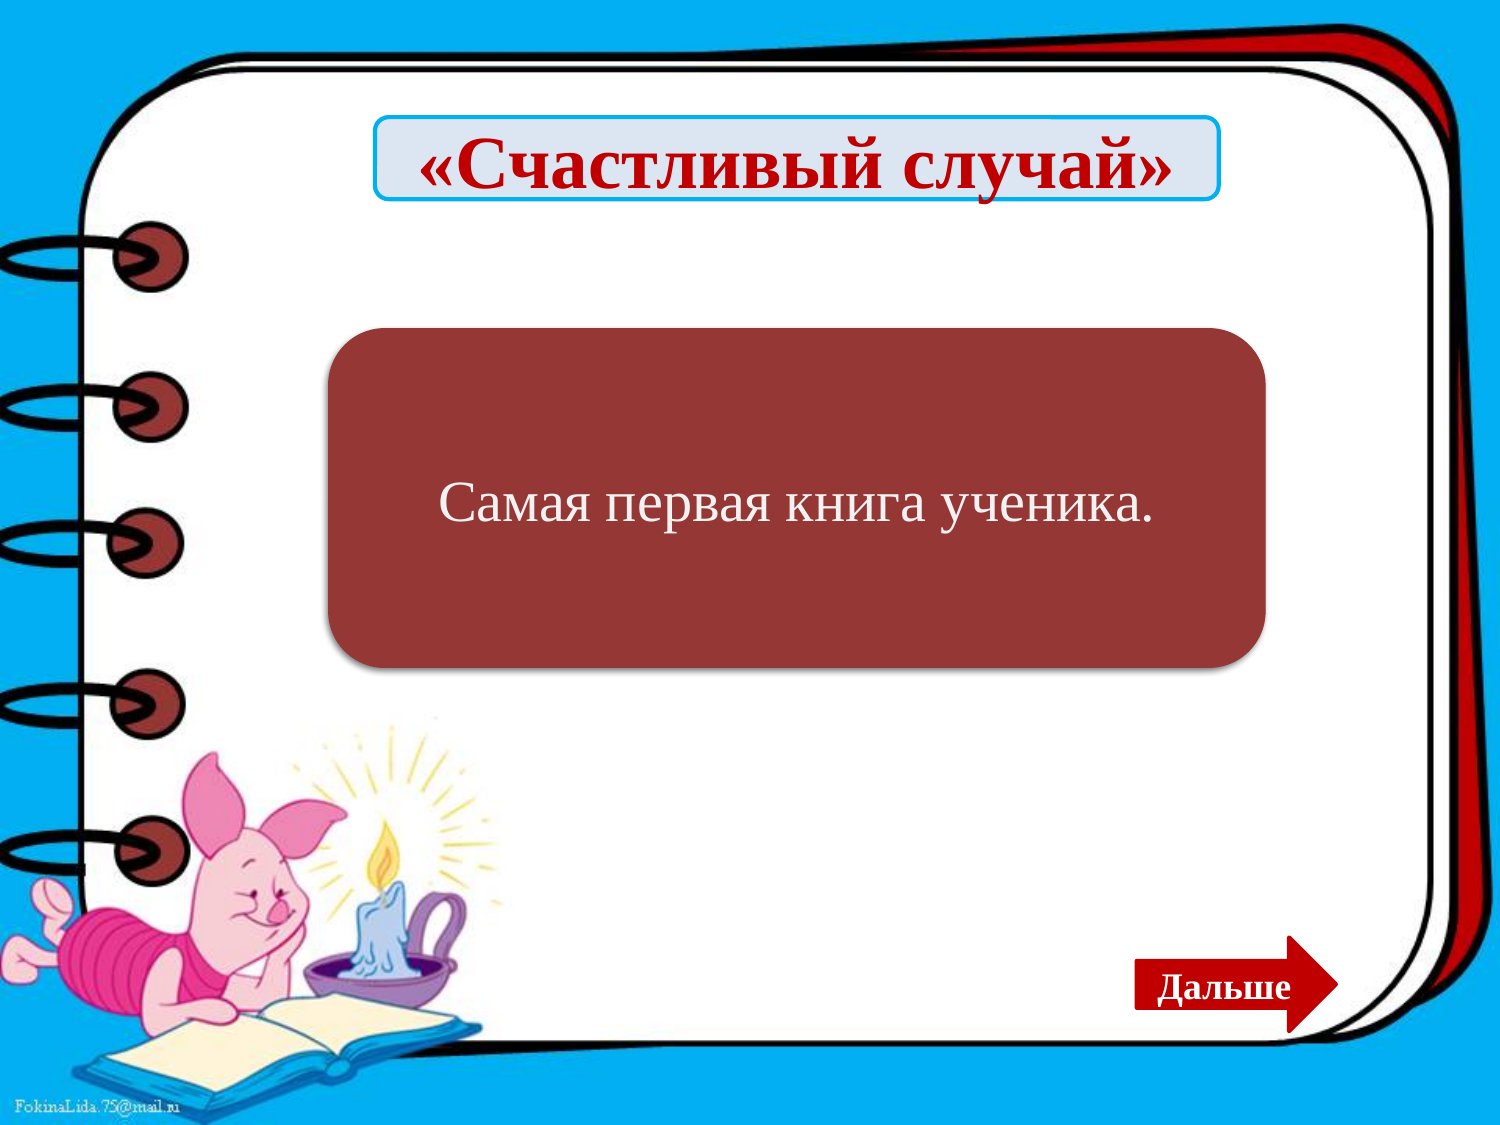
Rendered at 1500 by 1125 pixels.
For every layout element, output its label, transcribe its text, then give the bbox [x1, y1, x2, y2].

text_box [326, 326, 1268, 671]
text_box Дальше [1134, 935, 1338, 1034]
text_box «Счастливый случай» [372, 115, 1221, 202]
picture [0, 23, 1492, 1125]
